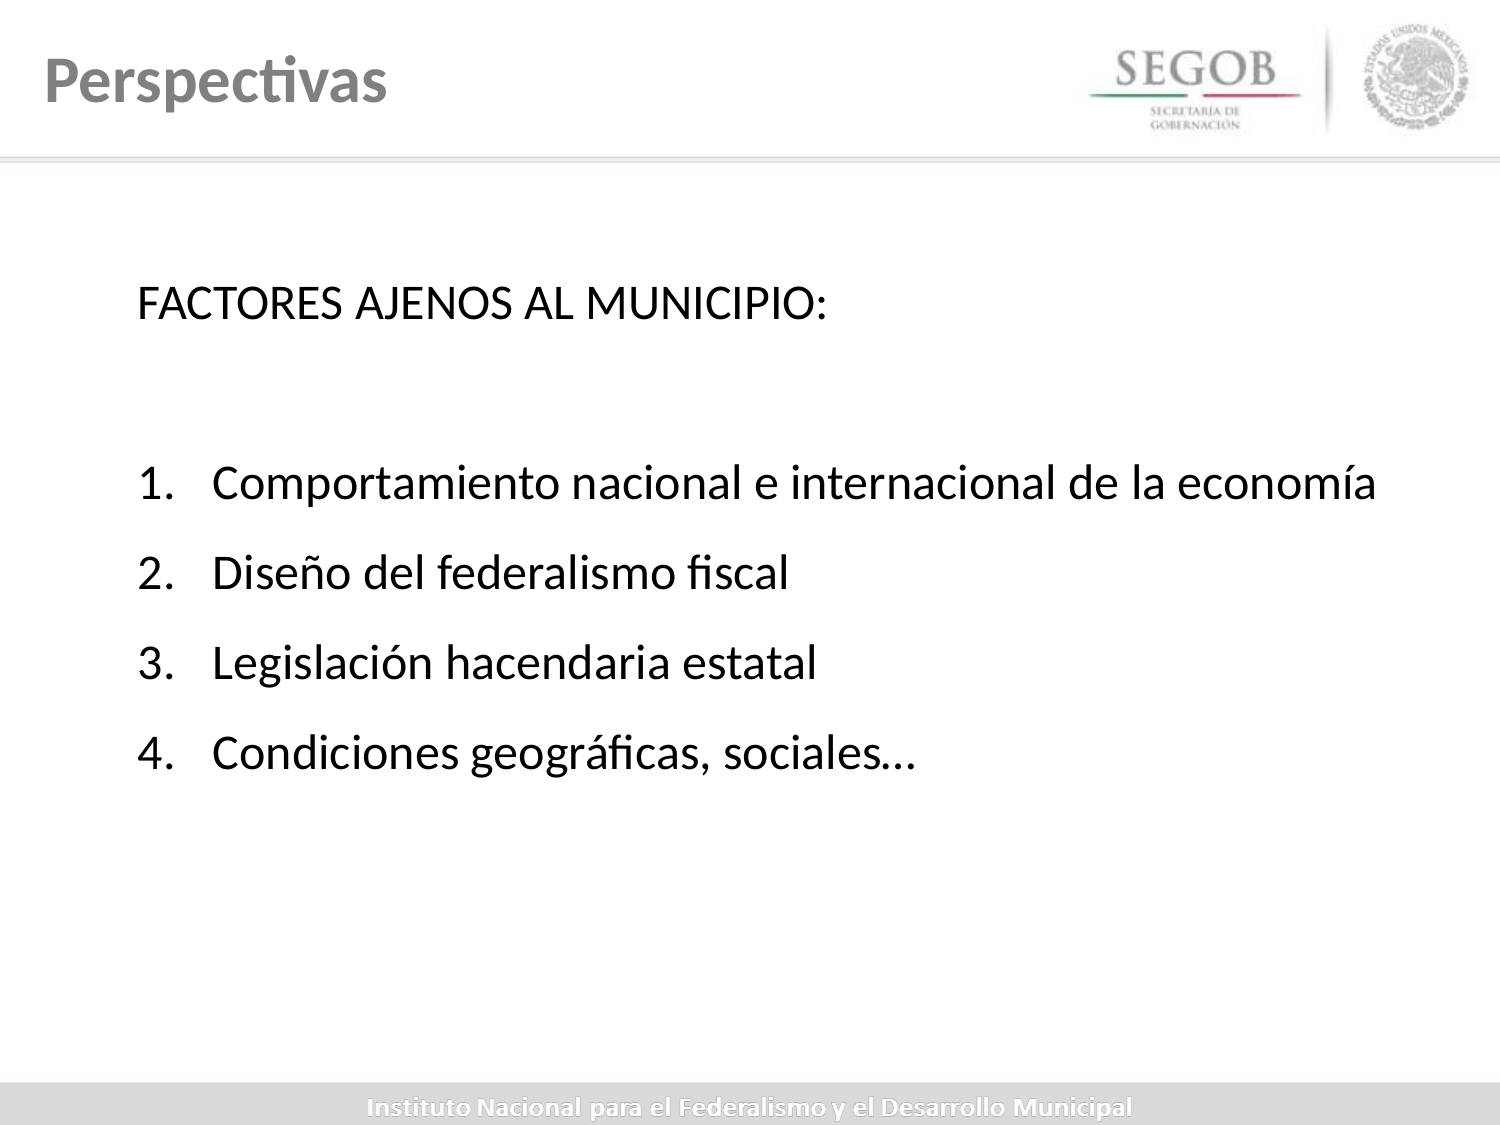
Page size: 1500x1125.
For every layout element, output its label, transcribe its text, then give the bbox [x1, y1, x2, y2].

list FACTORES AJENOS AL MUNICIPIO: Comportamiento nacional e internacional de la economía Diseño del federalismo fiscal Legislación hacendaria estatal Condiciones geográficas, sociales… [64, 231, 1424, 941]
picture [0, 0, 1500, 1125]
text_box Perspectivas [29, 44, 1022, 123]
